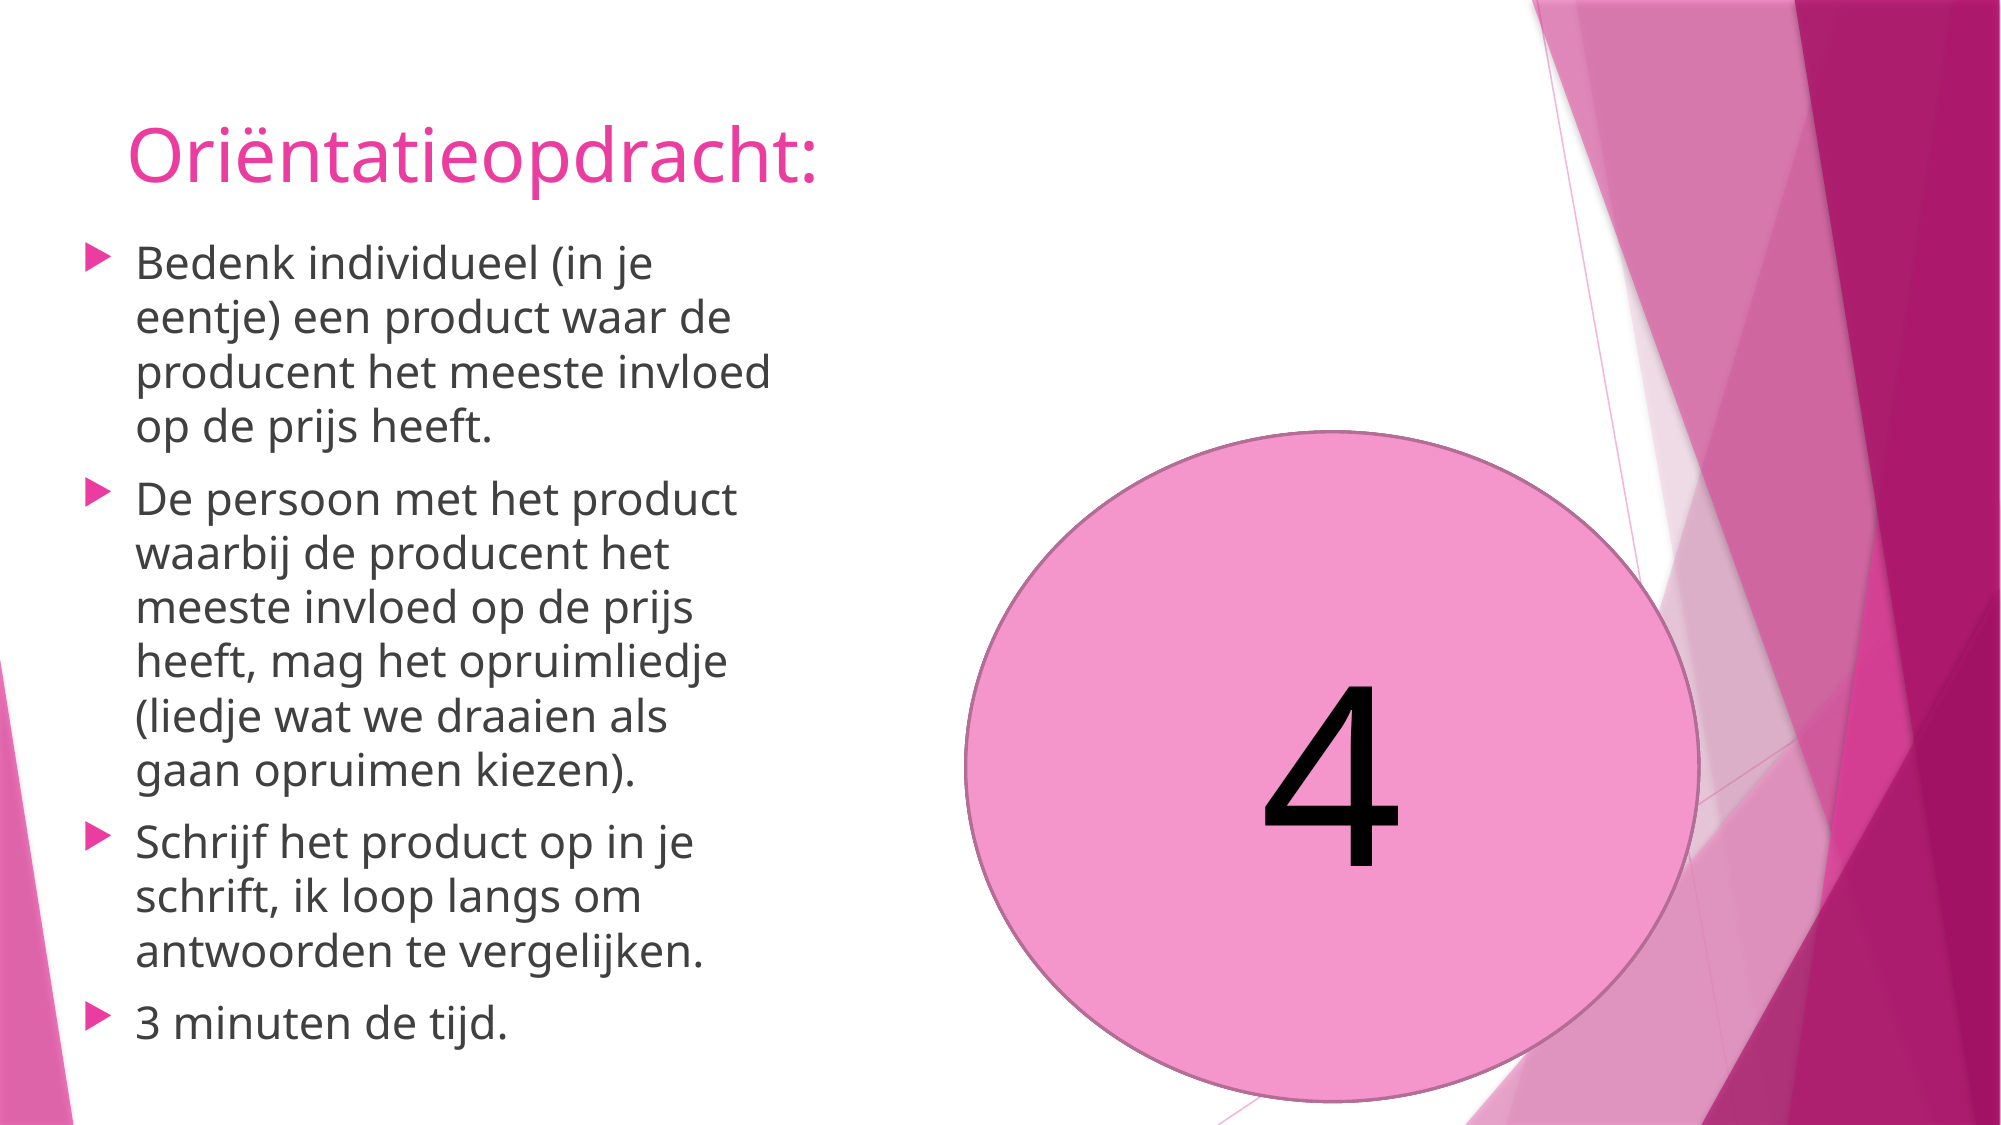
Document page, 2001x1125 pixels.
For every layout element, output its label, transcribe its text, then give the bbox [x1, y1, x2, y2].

text_box 4 [964, 430, 1701, 1104]
list Bedenk individueel (in je eentje) een product waar de producent het meeste invloed op de prijs heeft. De persoon met het product waarbij de producent het meeste invloed op de prijs heeft, mag het opruimliedje (liedje wat we draaien als gaan opruimen kiezen). Schrijf het product op in je schrift, ik loop langs om antwoorden te vergelijken. 3 minuten de tijd. [67, 226, 800, 1058]
title Oriëntatieopdracht: [111, 99, 1522, 317]
